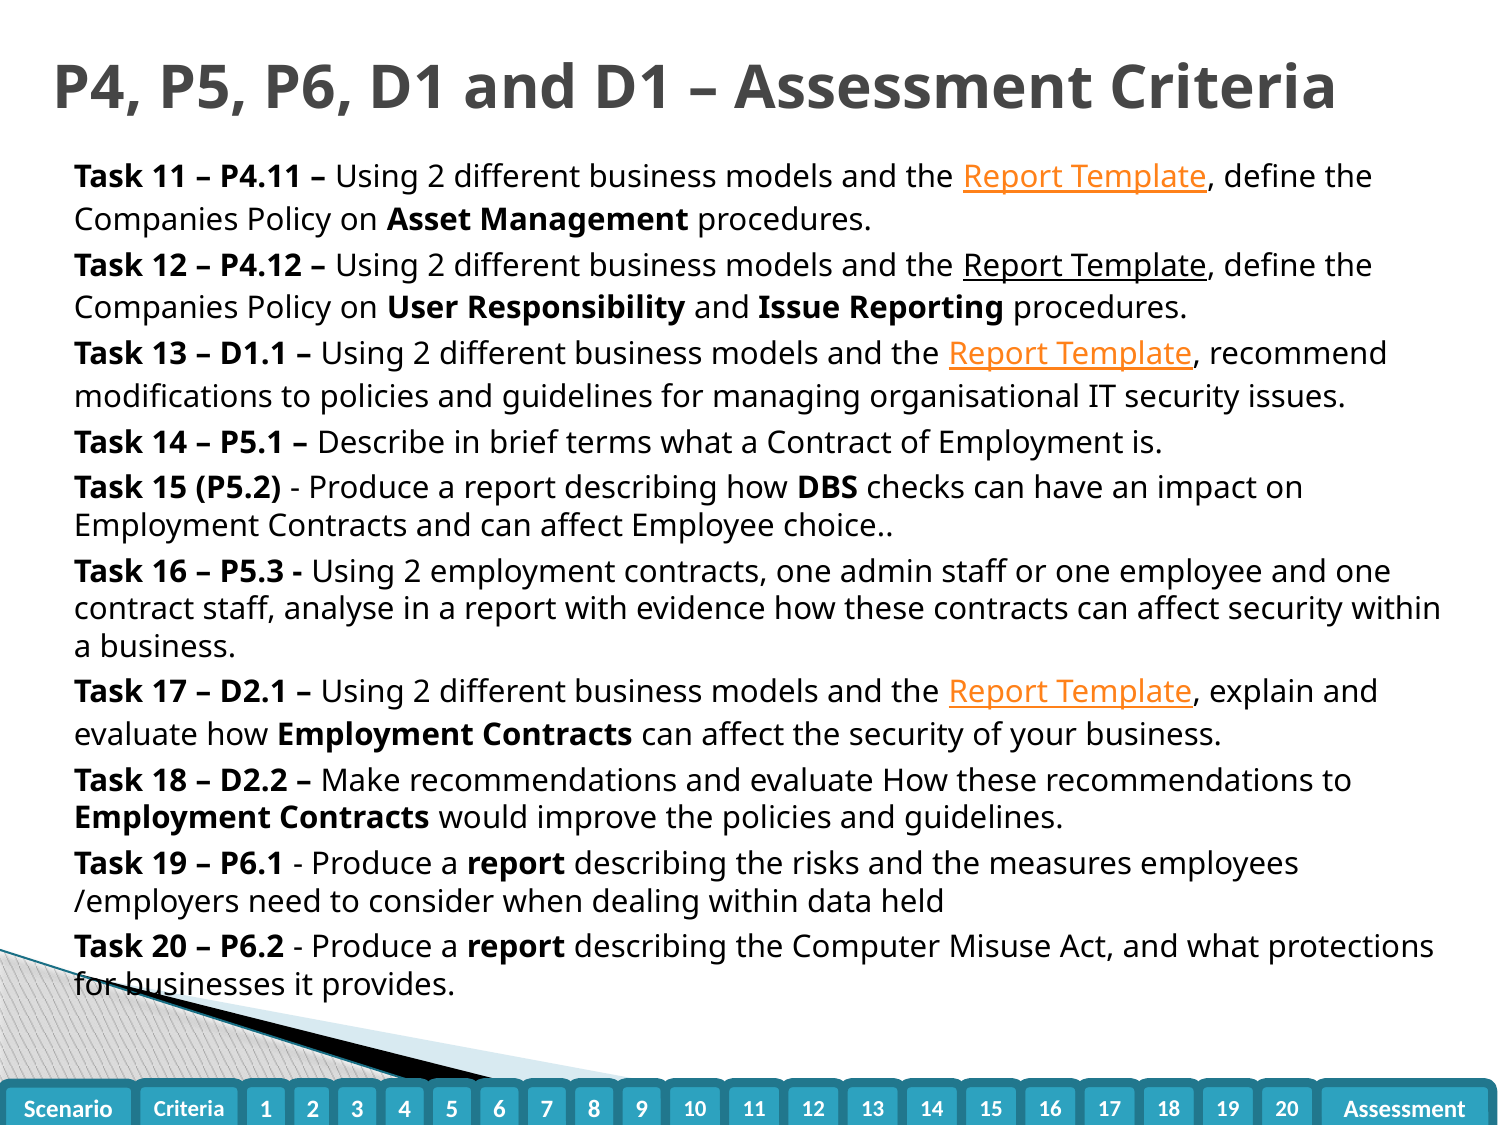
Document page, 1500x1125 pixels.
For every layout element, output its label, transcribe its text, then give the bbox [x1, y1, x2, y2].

list Task 11 – P4.11 – Using 2 different business models and the Report Template, define the Companies Policy on Asset Management procedures. Task 12 – P4.12 – Using 2 different business models and the Report Template, define the Companies Policy on User Responsibility and Issue Reporting procedures. Task 13 – D1.1 – Using 2 different business models and the Report Template, recommend modifications to policies and guidelines for managing organisational IT security issues. Task 14 – P5.1 – Describe in brief terms what a Contract of Employment is. Task 15 (P5.2) - Produce a report describing how DBS checks can have an impact on Employment Contracts and can affect Employee choice.. Task 16 – P5.3 - Using 2 employment contracts, one admin staff or one employee and one contract staff, analyse in a report with evidence how these contracts can affect security within a business. Task 17 – D2.1 – Using 2 different business models and the Report Template, explain and evaluate how Employment Contracts can affect the security of your business. Task 18 – D2.2 – Make recommendations and evaluate How these recommendations to Employment Contracts would improve the policies and guidelines. Task 19 – P6.1 - Produce a report describing the risks and the measures employees /employers need to consider when dealing within data held Task 20 – P6.2 - Produce a report describing the Computer Misuse Act, and what protections for businesses it provides. [41, 149, 1471, 1059]
title P4, P5, P6, D1 and D1 – Assessment Criteria [37, 19, 1471, 149]
